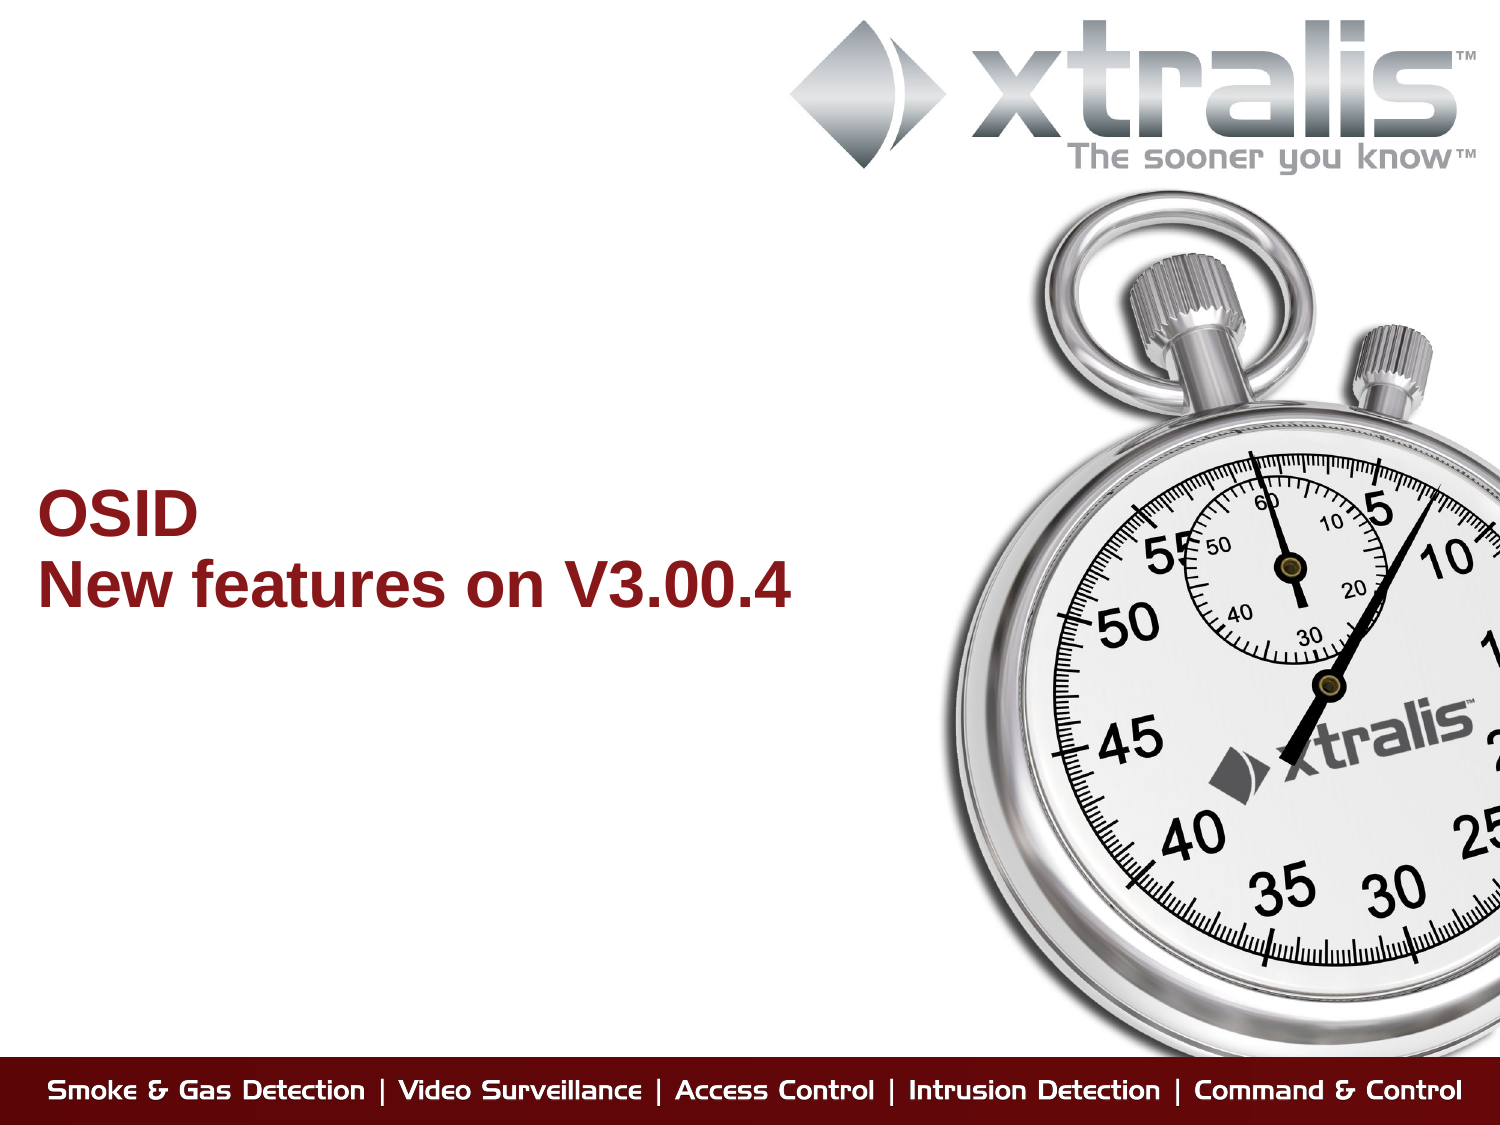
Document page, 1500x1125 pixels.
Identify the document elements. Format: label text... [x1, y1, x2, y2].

title OSID New features on V3.00.4 [37, 412, 900, 763]
picture [0, 0, 1500, 1125]
